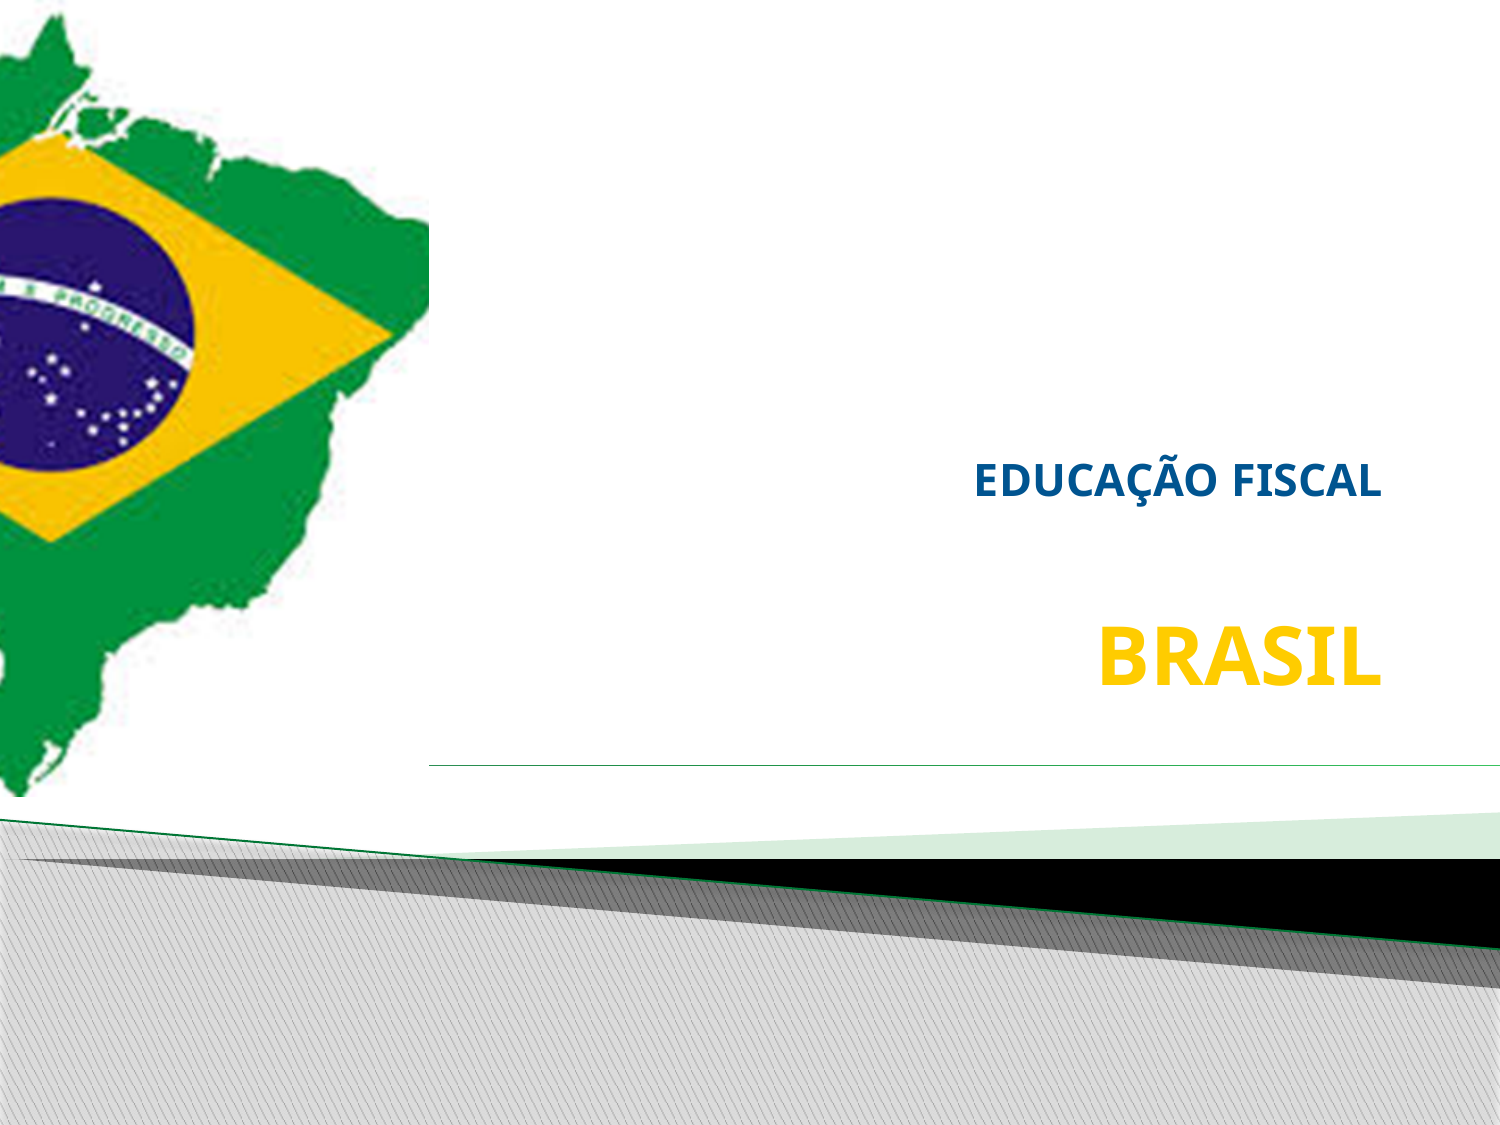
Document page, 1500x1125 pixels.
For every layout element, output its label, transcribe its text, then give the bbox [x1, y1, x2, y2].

picture [5, 859, 1500, 989]
title EDUCAÇÃO FISCAL BRASIL [434, 444, 1399, 710]
picture [0, 0, 429, 798]
